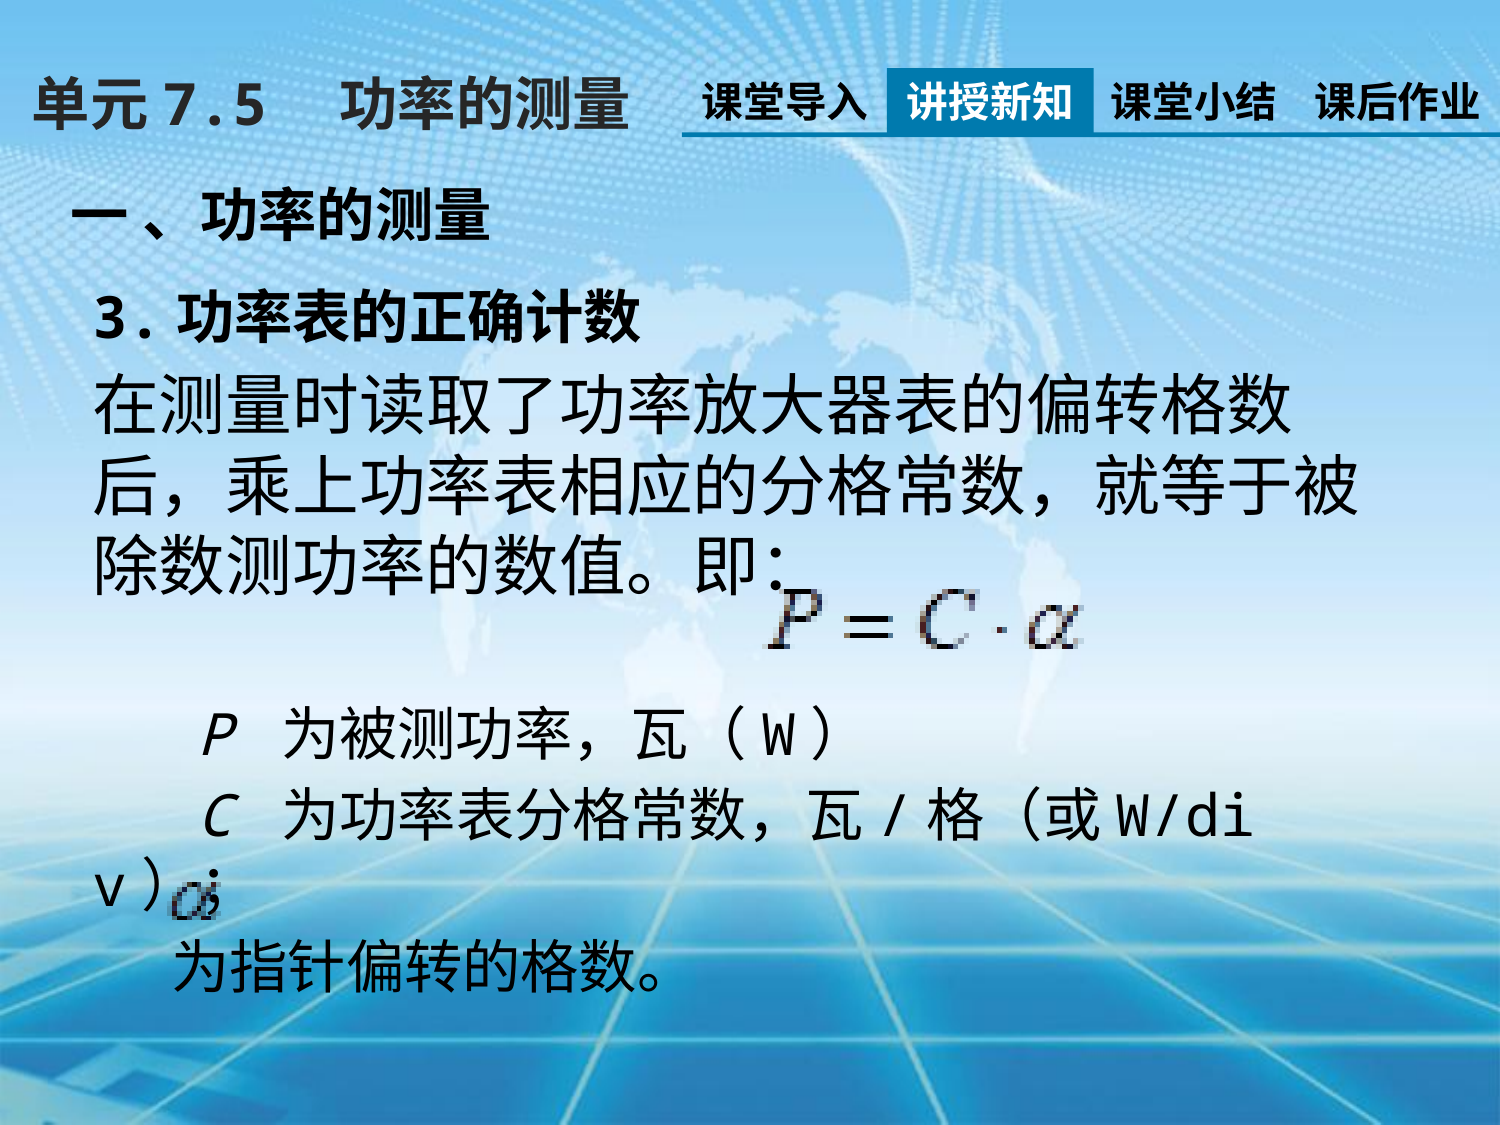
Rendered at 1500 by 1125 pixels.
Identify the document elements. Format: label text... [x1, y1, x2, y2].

picture [0, 0, 1500, 1125]
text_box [16, 59, 1500, 146]
text_box 3.功率表的正确计数 在测量时读取了功率放大器表的偏转格数后，乘上功率表相应的分格常数，就等于被除数测功率的数值。即： P 为被测功率，瓦（W） C 为功率表分格常数，瓦/格（或W/div）； 为指针偏转的格数。 [77, 272, 1428, 1018]
text_box 一 、功率的测量 [55, 167, 991, 259]
